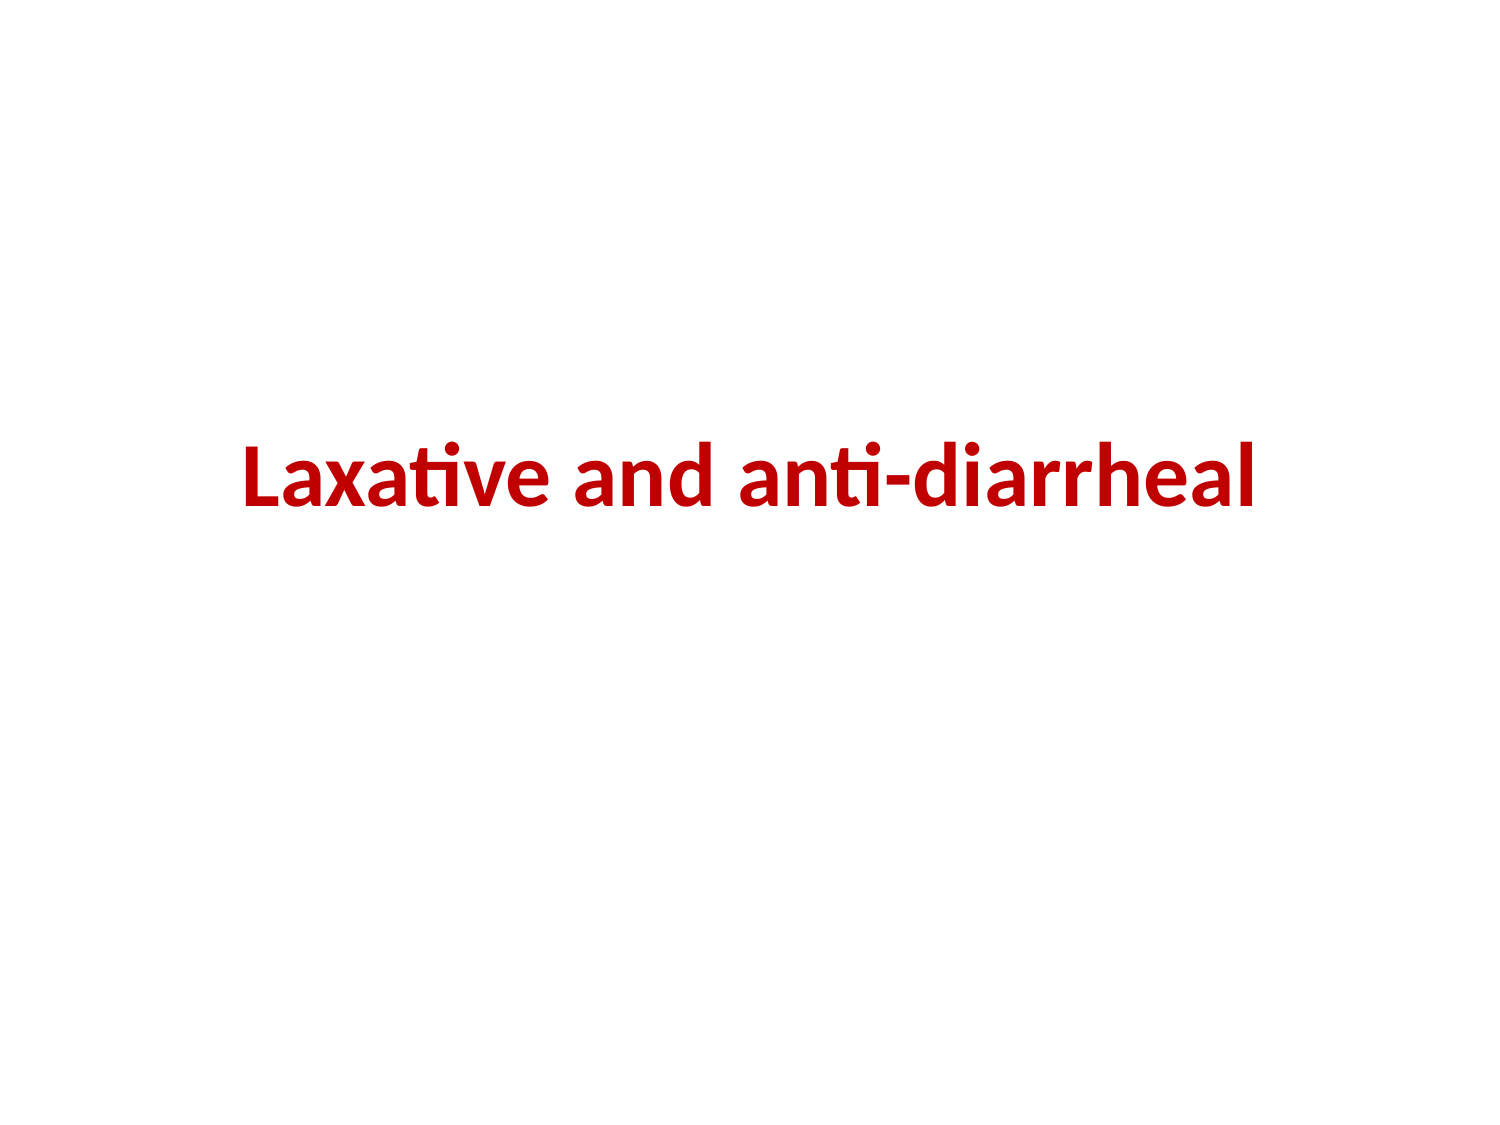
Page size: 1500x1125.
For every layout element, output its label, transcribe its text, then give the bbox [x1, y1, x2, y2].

title Laxative and anti-diarrheal [112, 349, 1388, 591]
